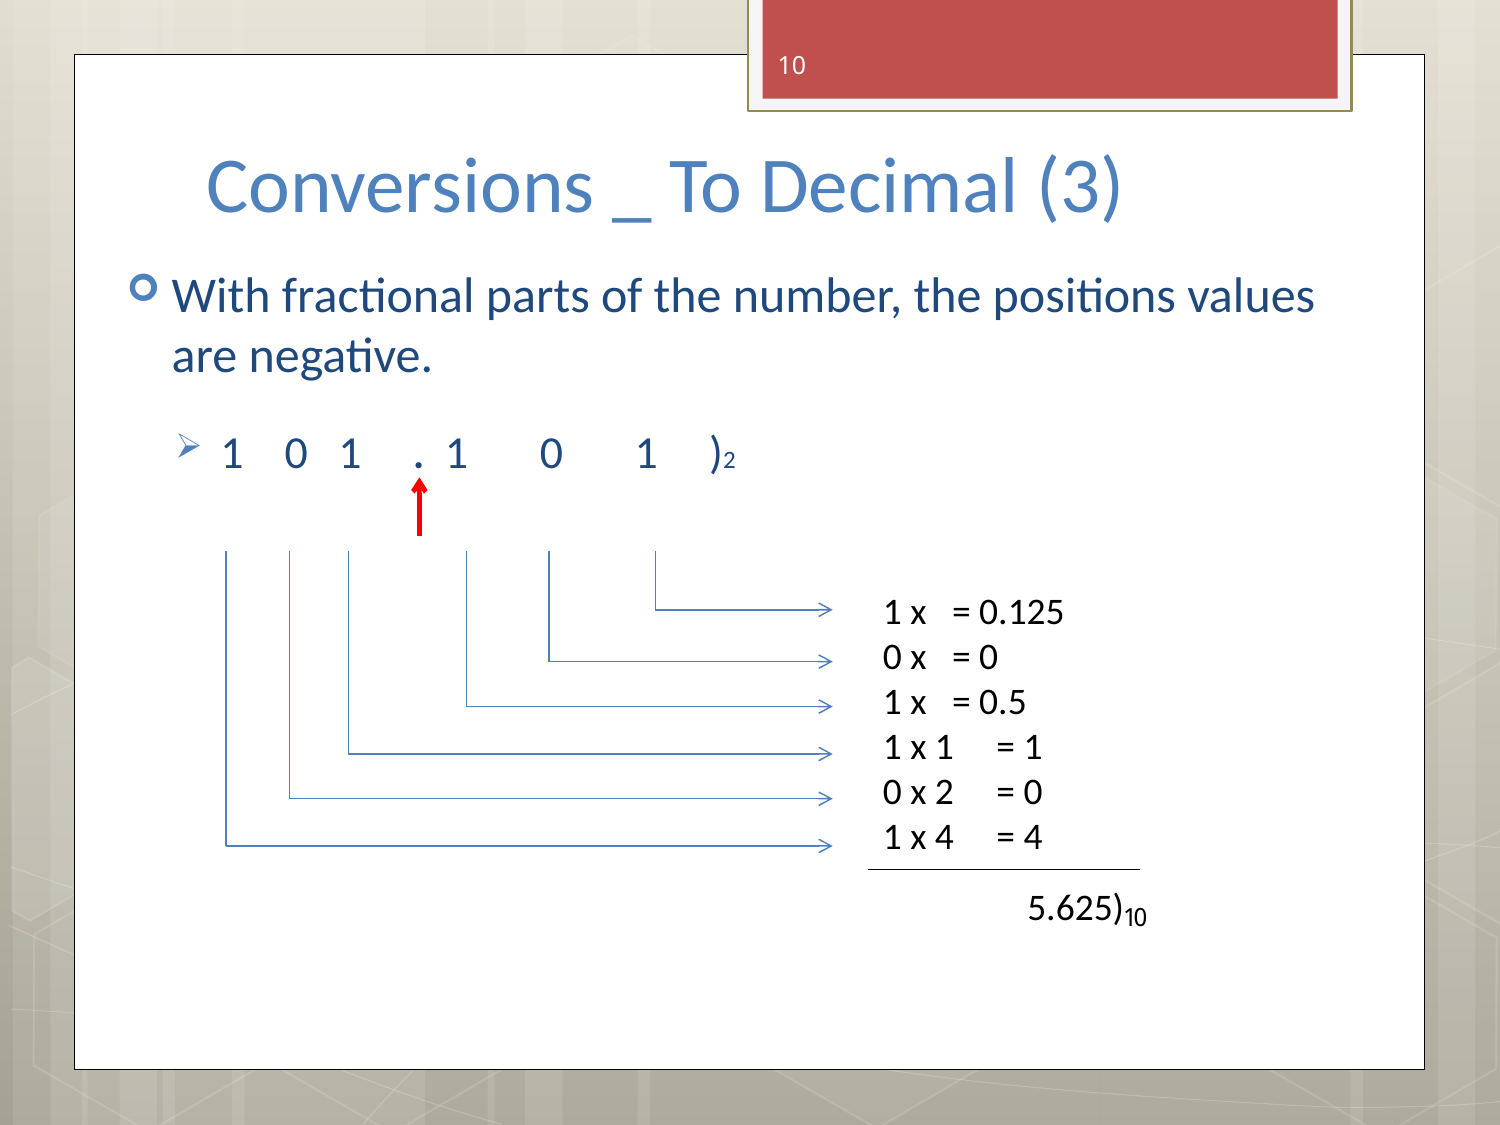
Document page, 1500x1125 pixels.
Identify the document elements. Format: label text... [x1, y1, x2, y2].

slide_number 10 [762, 36, 982, 97]
text_box 10 [1085, 893, 1163, 939]
title Conversions _ To Decimal (3) [171, 125, 1324, 236]
